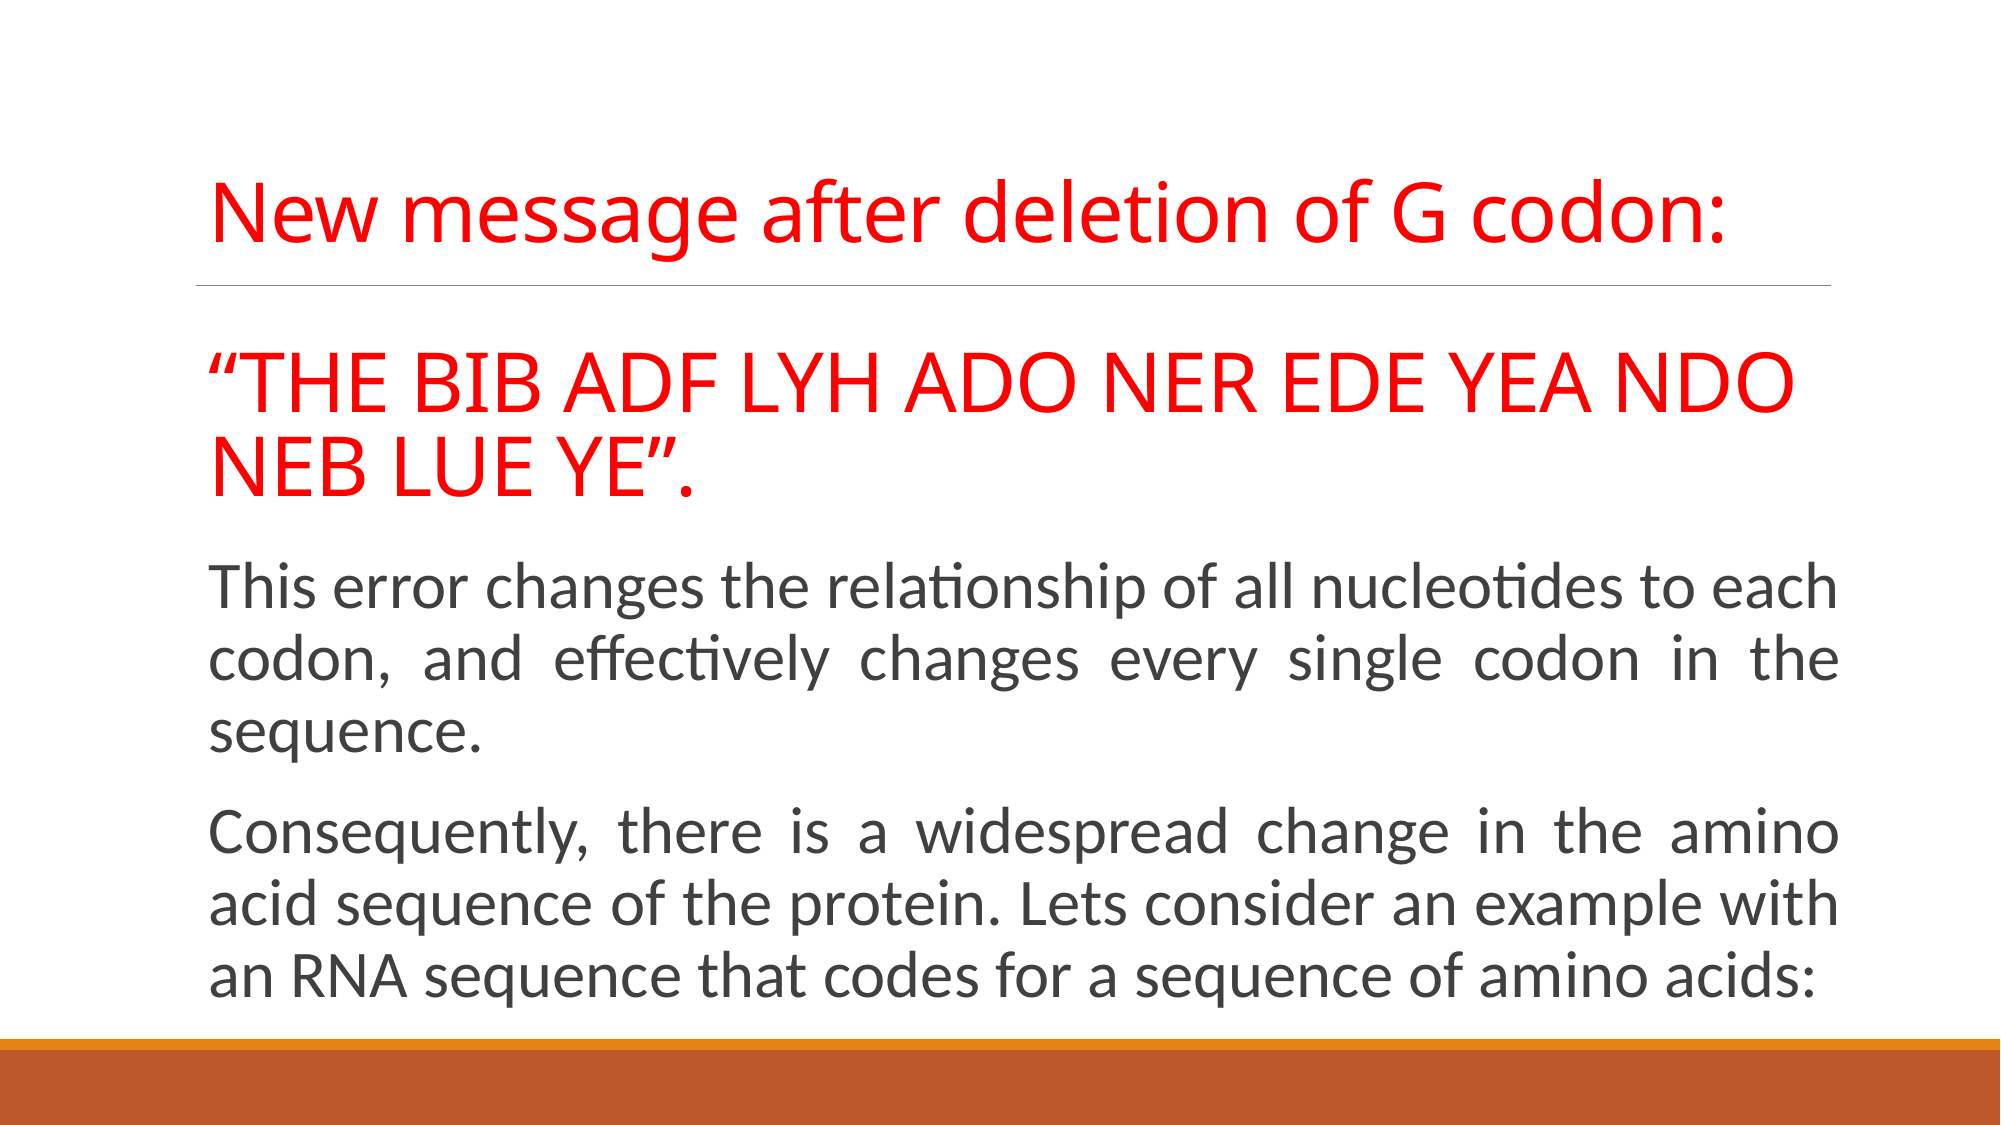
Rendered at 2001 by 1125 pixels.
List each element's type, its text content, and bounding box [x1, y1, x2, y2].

list This error changes the relationship of all nucleotides to each codon, and effectively changes every single codon in the sequence. Consequently, there is a widespread change in the amino acid sequence of the protein. Lets consider an example with an RNA sequence that codes for a sequence of amino acids: [193, 543, 1842, 1059]
title New message after deletion of G codon: “THE BIB ADF LYH ADO NER EDE YEA NDO NEB LUE YE”. [193, 108, 1823, 543]
